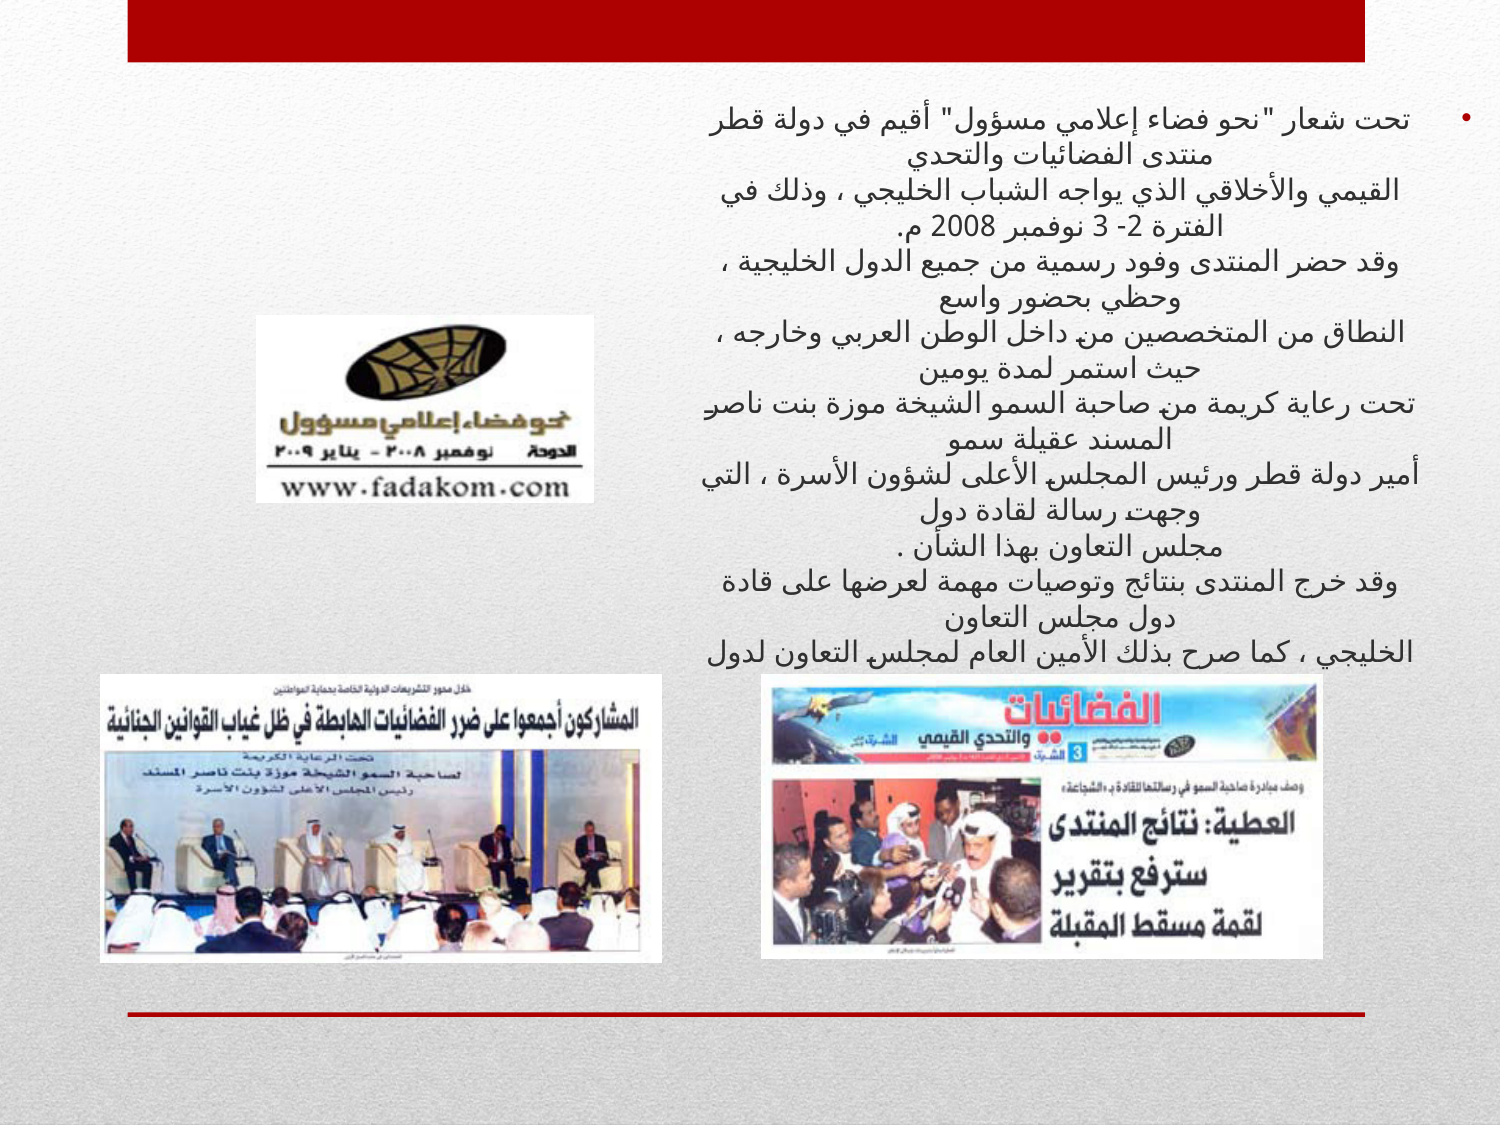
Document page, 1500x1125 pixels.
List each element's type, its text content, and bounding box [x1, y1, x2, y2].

list تحت شعار "نحو فضاء إعلامي مسؤول" أقيم في دولة قطر منتدى الفضائيات والتحدي القيمي والأخلاقي الذي يواجه الشباب الخليجي ، وذلك في الفترة 2- 3 نوفمبر 2008 م. وقد حضر المنتدى وفود رسمية من جميع الدول الخليجية ، وحظي بحضور واسع النطاق من المتخصصين من داخل الوطن العربي وخارجه ، حيث استمر لمدة يومين تحت رعاية كريمة من صاحبة السمو الشيخة موزة بنت ناصر المسند عقيلة سمو أمير دولة قطر ورئيس المجلس الأعلى لشؤون الأسرة ، التي وجهت رسالة لقادة دول مجلس التعاون بهذا الشأن . وقد خرج المنتدى بنتائج وتوصيات مهمة لعرضها على قادة دول مجلس التعاون الخليجي ، كما صرح بذلك الأمين العام لمجلس التعاون لدول الخليج العربية. [679, 90, 1483, 718]
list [255, 314, 595, 504]
picture [761, 673, 1324, 960]
picture [99, 673, 663, 963]
